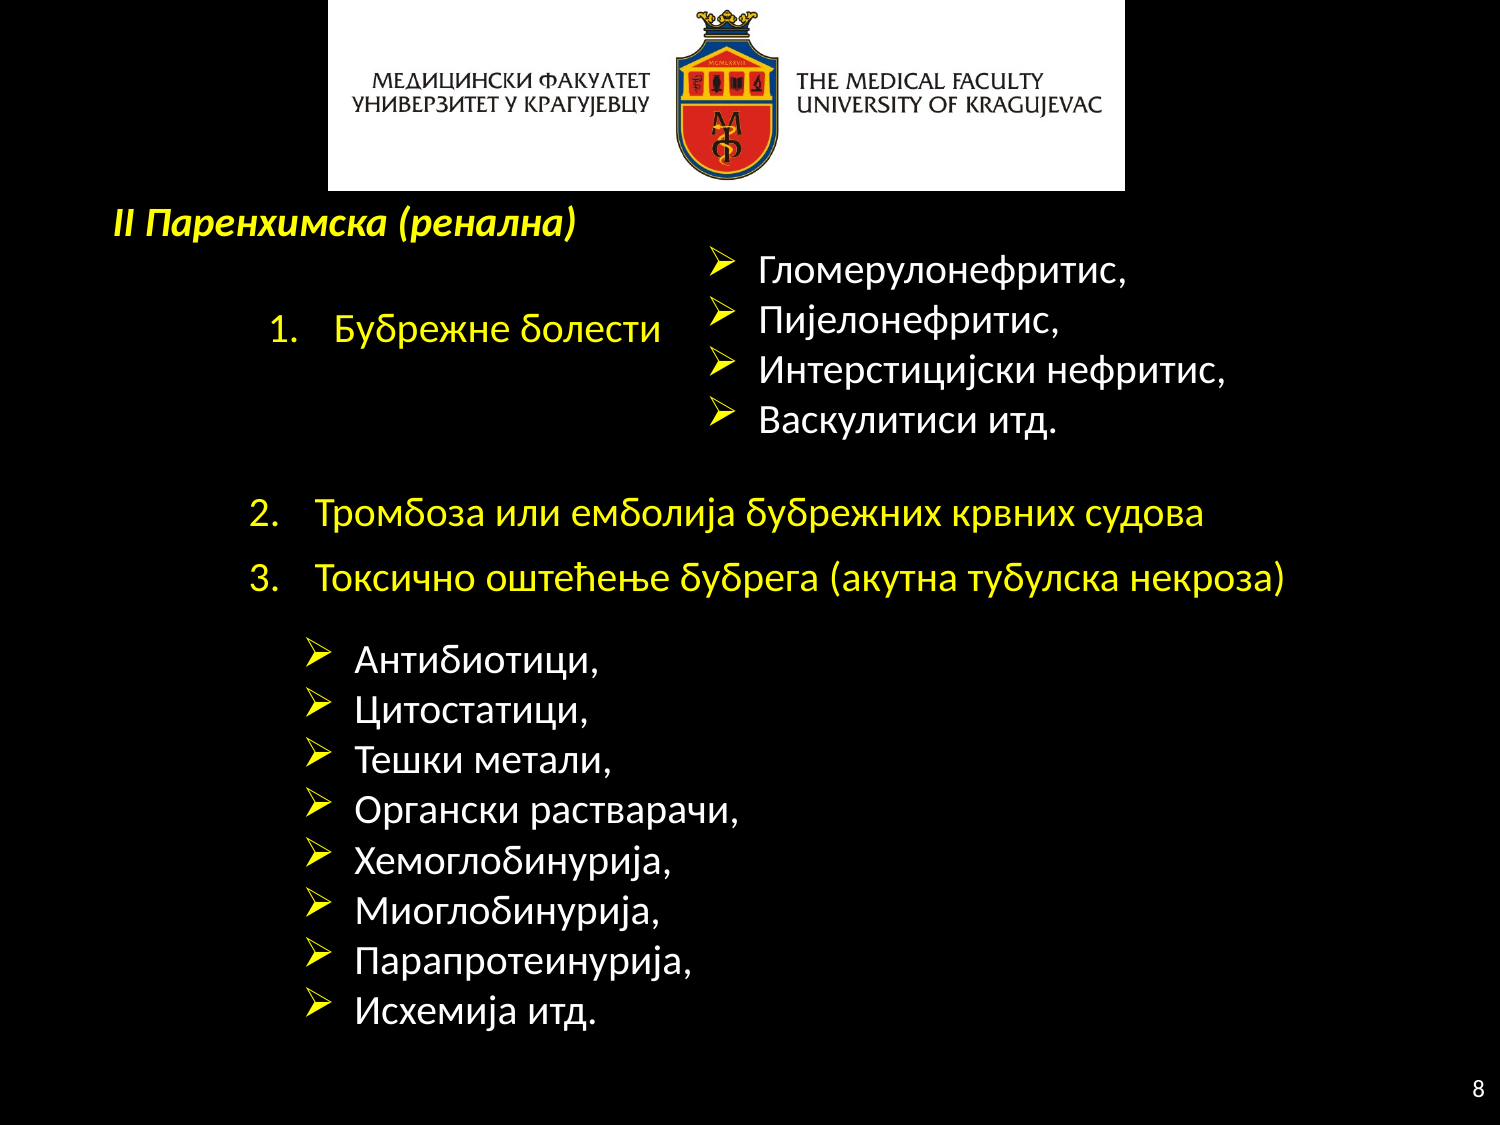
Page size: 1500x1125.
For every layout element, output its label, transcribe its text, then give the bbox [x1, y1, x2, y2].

text_box Бубрежне болести [253, 292, 677, 358]
text_box Тромбоза или емболија бубрежних крвних судова Токсично оштећење бубрега (акутна тубулска некроза) [224, 462, 1425, 608]
text_box II Паренхимска (ренална) [97, 187, 592, 253]
text_box Гломерулонефритис, Пијелонефритис, Интерстицијски нефритис, Васкулитиси итд. [691, 234, 1417, 450]
picture [328, 0, 1125, 191]
slide_number 8 [1187, 1050, 1500, 1125]
text_box Антибиотици, Цитостатици, Тешки метали, Органски растварачи, Хемоглобинурија, Миоглобинурија, Парапротеинурија, Исхемија итд. [287, 624, 1075, 1040]
